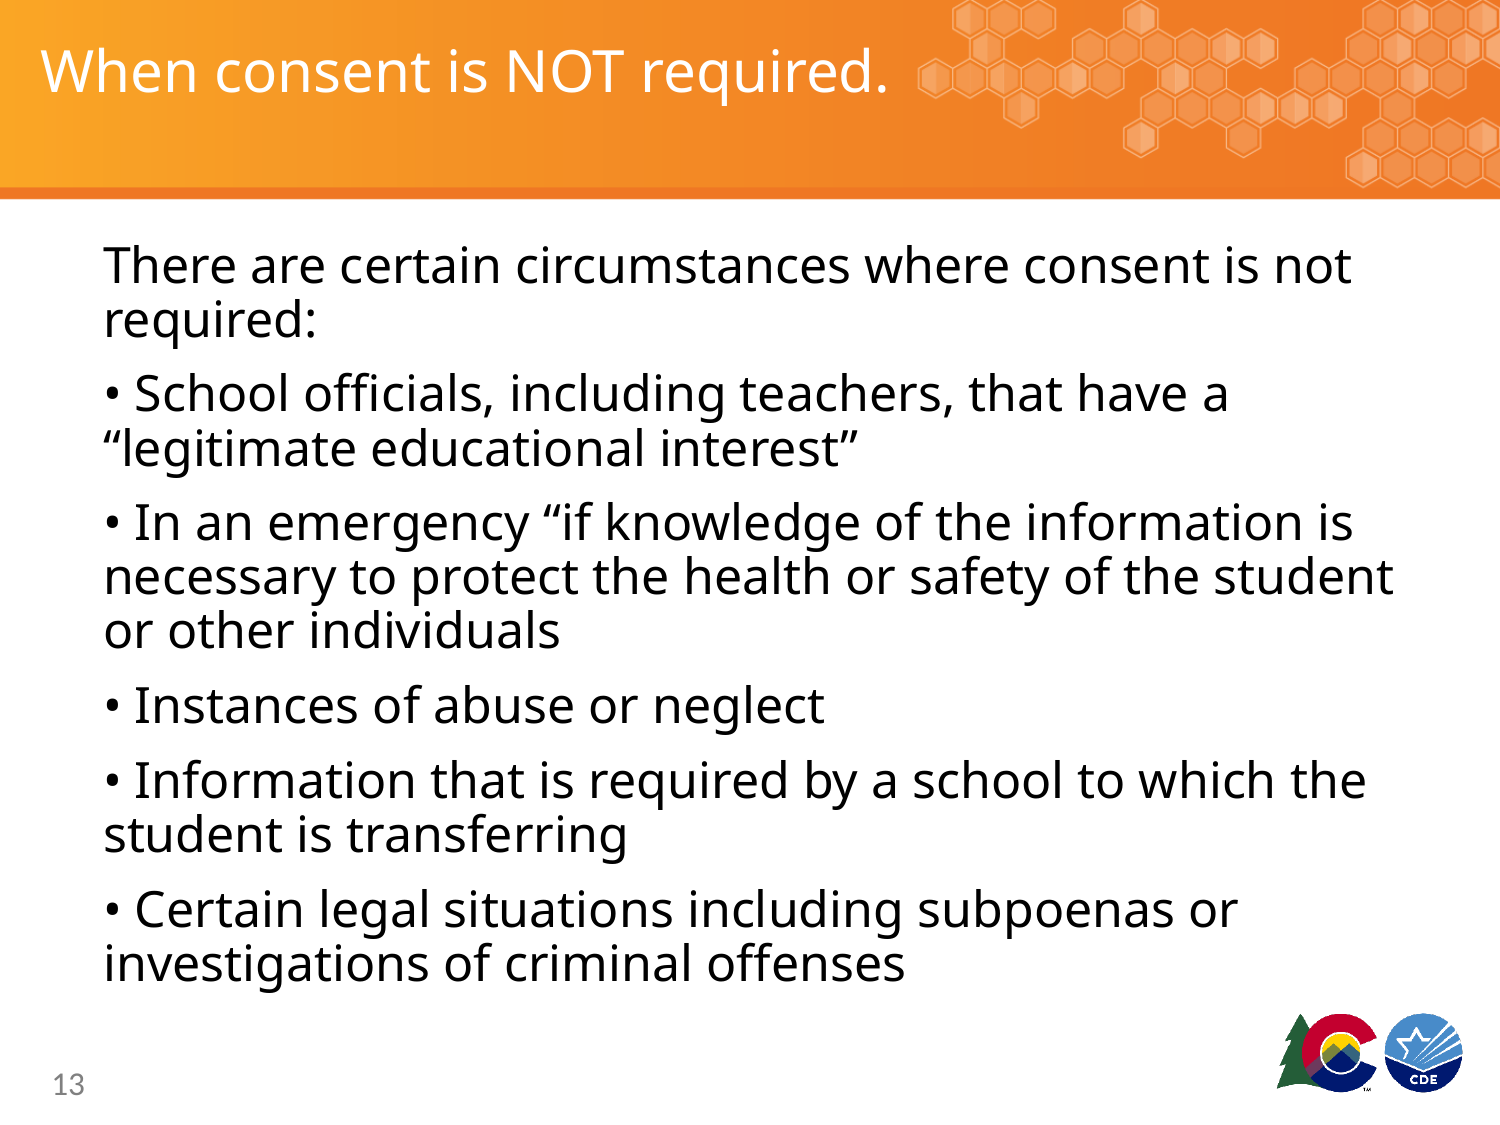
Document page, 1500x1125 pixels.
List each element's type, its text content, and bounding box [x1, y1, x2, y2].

list There are certain circumstances where consent is not required: • School officials, including teachers, that have a “legitimate educational interest” • In an emergency “if knowledge of the information is necessary to protect the health or safety of the student or other individuals • Instances of abuse or neglect • Information that is required by a school to which the student is transferring • Certain legal situations including subpoenas or investigations of criminal offenses [103, 239, 1397, 1002]
title When consent is NOT required. [40, 41, 1038, 166]
slide_number 13 [36, 1054, 375, 1115]
picture [1275, 1012, 1463, 1093]
picture [0, 0, 1500, 200]
